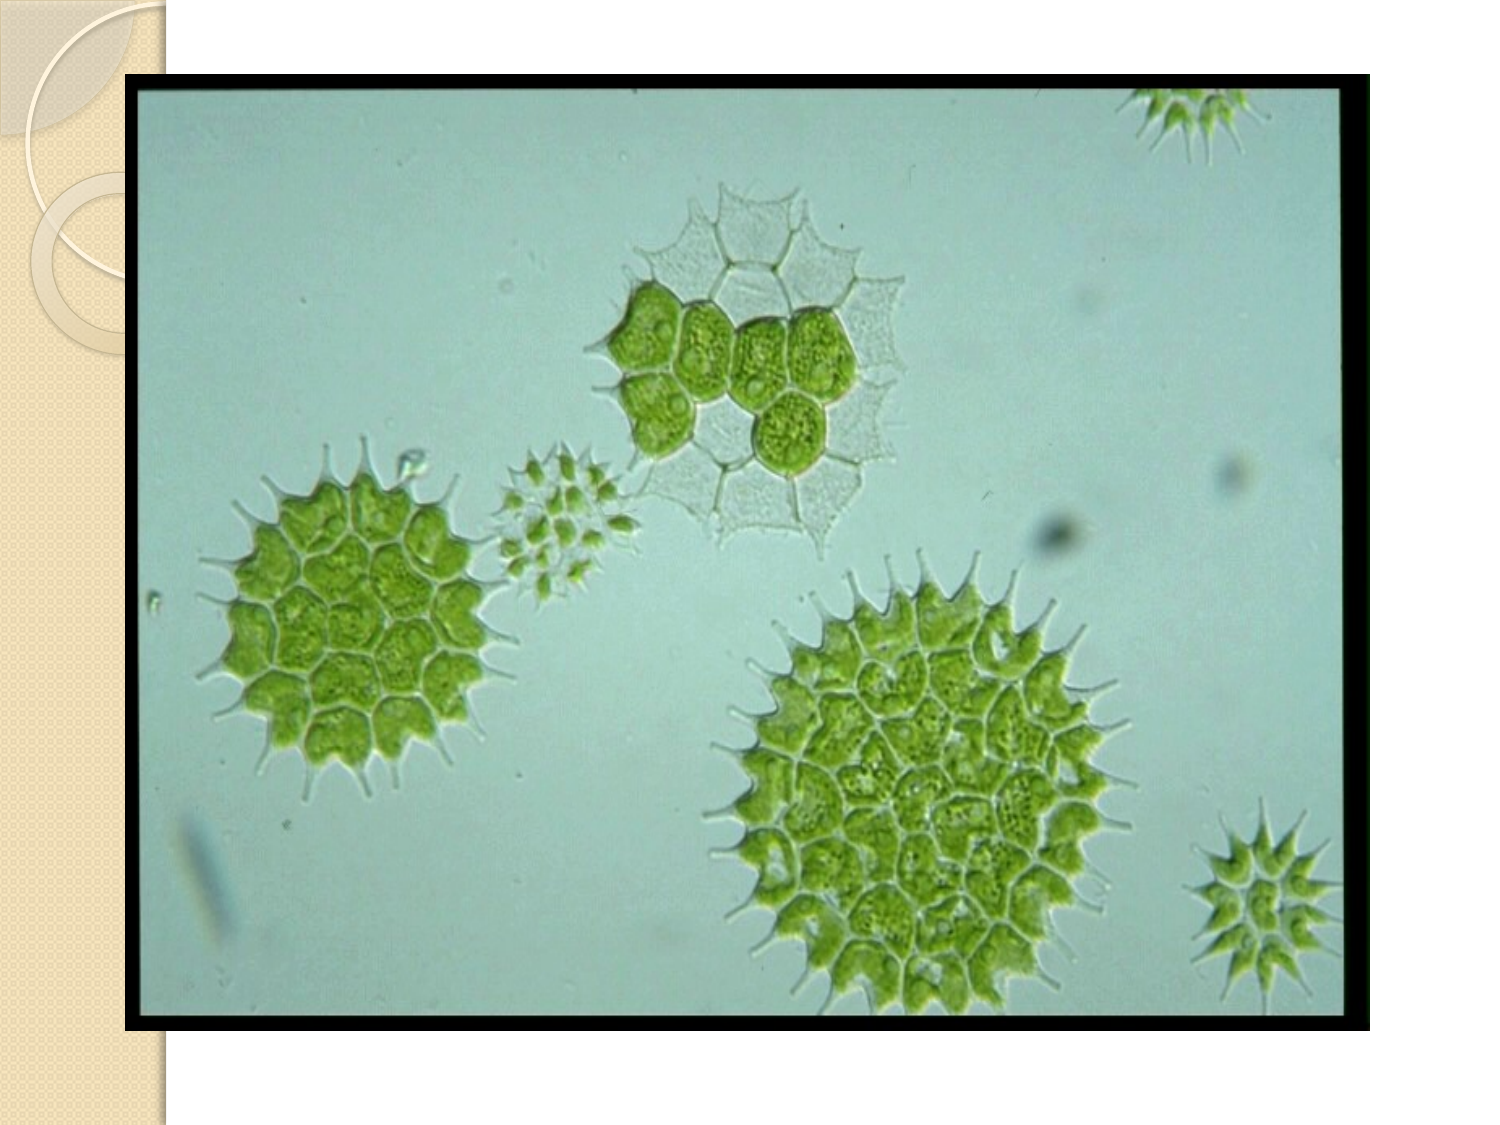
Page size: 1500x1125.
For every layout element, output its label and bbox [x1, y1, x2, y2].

list [124, 74, 1370, 1031]
